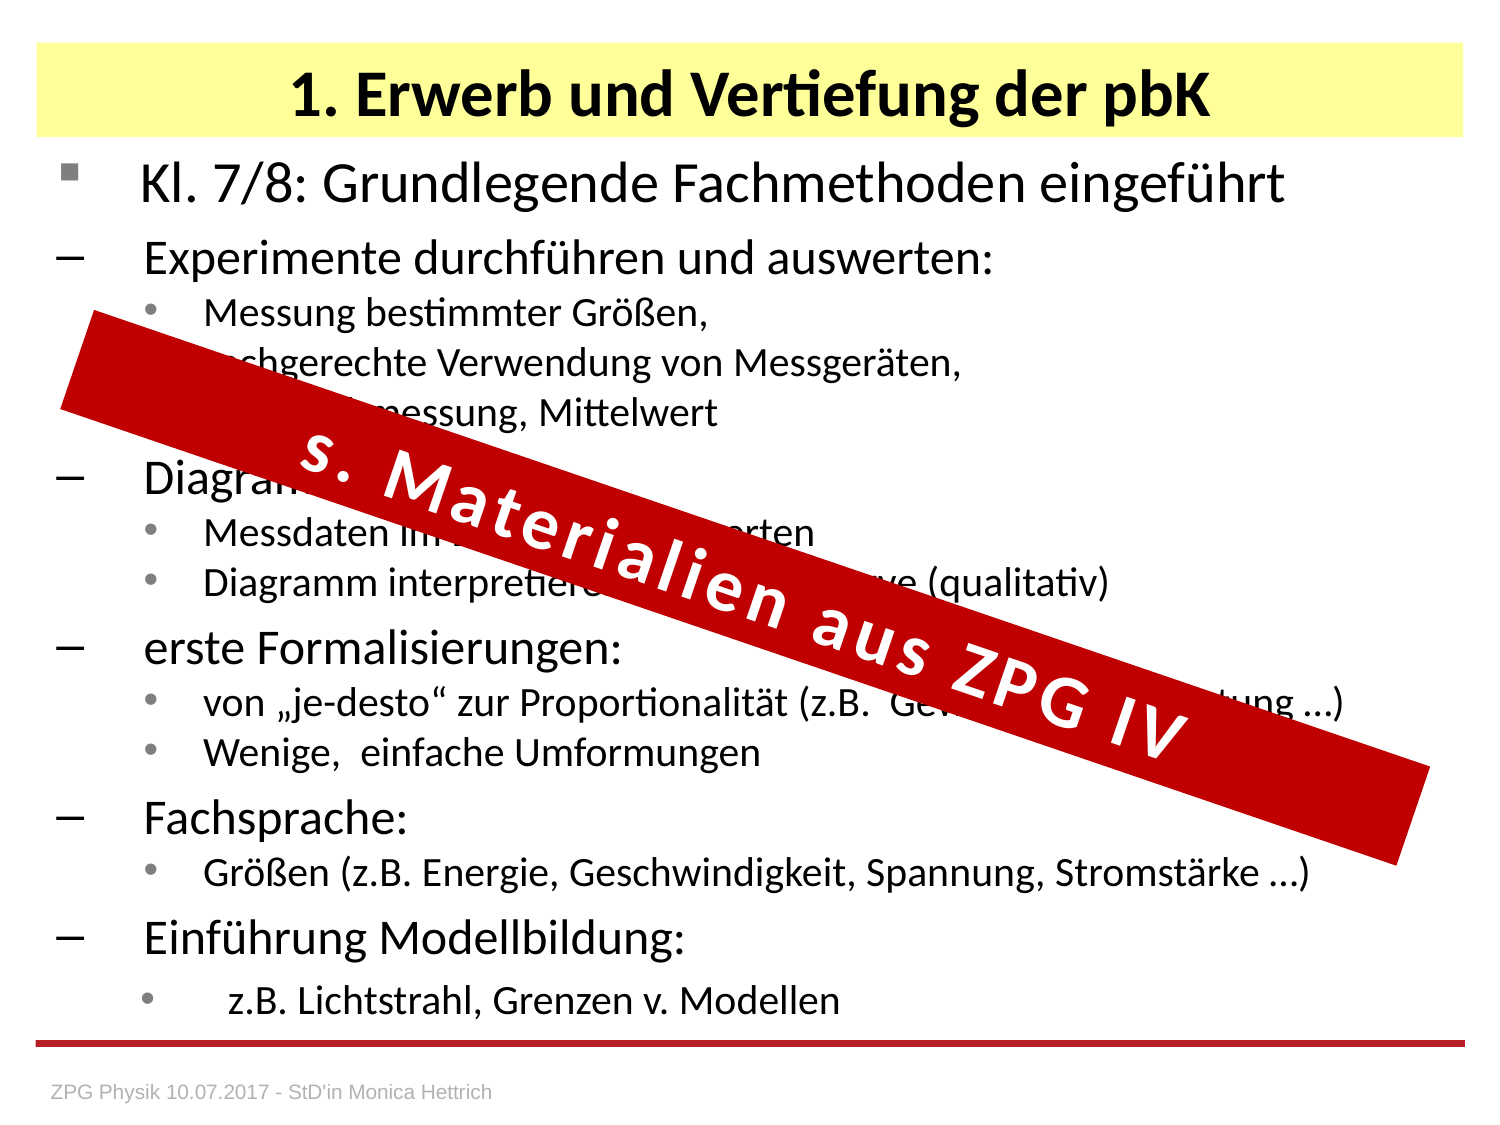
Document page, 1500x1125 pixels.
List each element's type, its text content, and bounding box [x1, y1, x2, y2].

list Kl. 7/8: Grundlegende Fachmethoden eingeführt Experimente durchführen und auswerten: Messung bestimmter Größen, sachgerechte Verwendung von Messgeräten, Mehrfachmessung, Mittelwert Diagrammarbeit: Messdaten im Diagramm auswerten Diagramm interpretieren, Ausgleichskurve (qualitativ) erste Formalisierungen: von „je-desto“ zur Proportionalität (z.B. Gewichtskraft, Leistung …) Wenige, einfache Umformungen Fachsprache: Größen (z.B. Energie, Geschwindigkeit, Spannung, Stromstärke …) Einführung Modellbildung: z.B. Lichtstrahl, Grenzen v. Modellen [41, 149, 1459, 1035]
text_box s. Materialien aus ZPG IV [60, 309, 1431, 866]
footer ZPG Physik 10.07.2017 - StD'in Monica Hettrich [35, 1061, 768, 1122]
title 1. Erwerb und Vertiefung der pbK [41, 42, 1459, 149]
